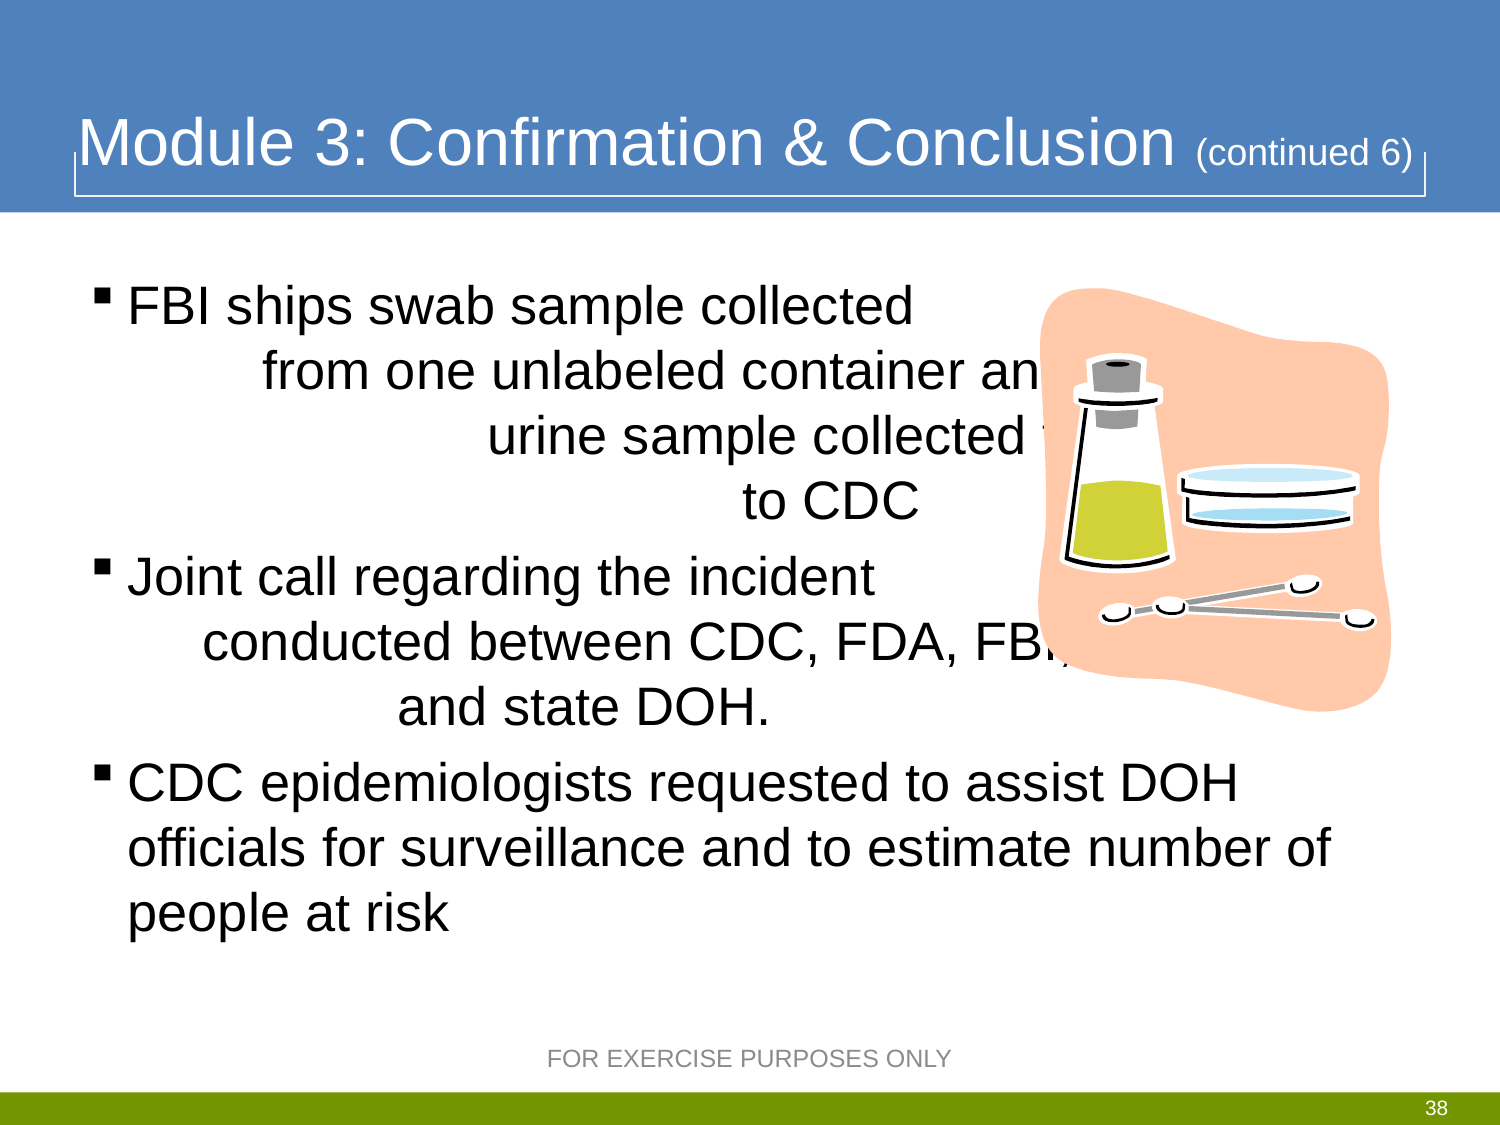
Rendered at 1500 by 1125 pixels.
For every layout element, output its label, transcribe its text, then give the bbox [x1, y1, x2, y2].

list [1037, 287, 1393, 713]
title Module 3: Confirmation & Conclusion (continued 6) [62, 44, 1438, 233]
list FBI ships swab sample collected from one unlabeled container and urine sample collected from patients to CDC Joint call regarding the incident conducted between CDC, FDA, FBI, and state DOH. CDC epidemiologists requested to assist DOH officials for surveillance and to estimate number of people at risk [74, 262, 1426, 1006]
footer FOR EXERCISE PURPOSES ONLY [512, 1042, 988, 1103]
